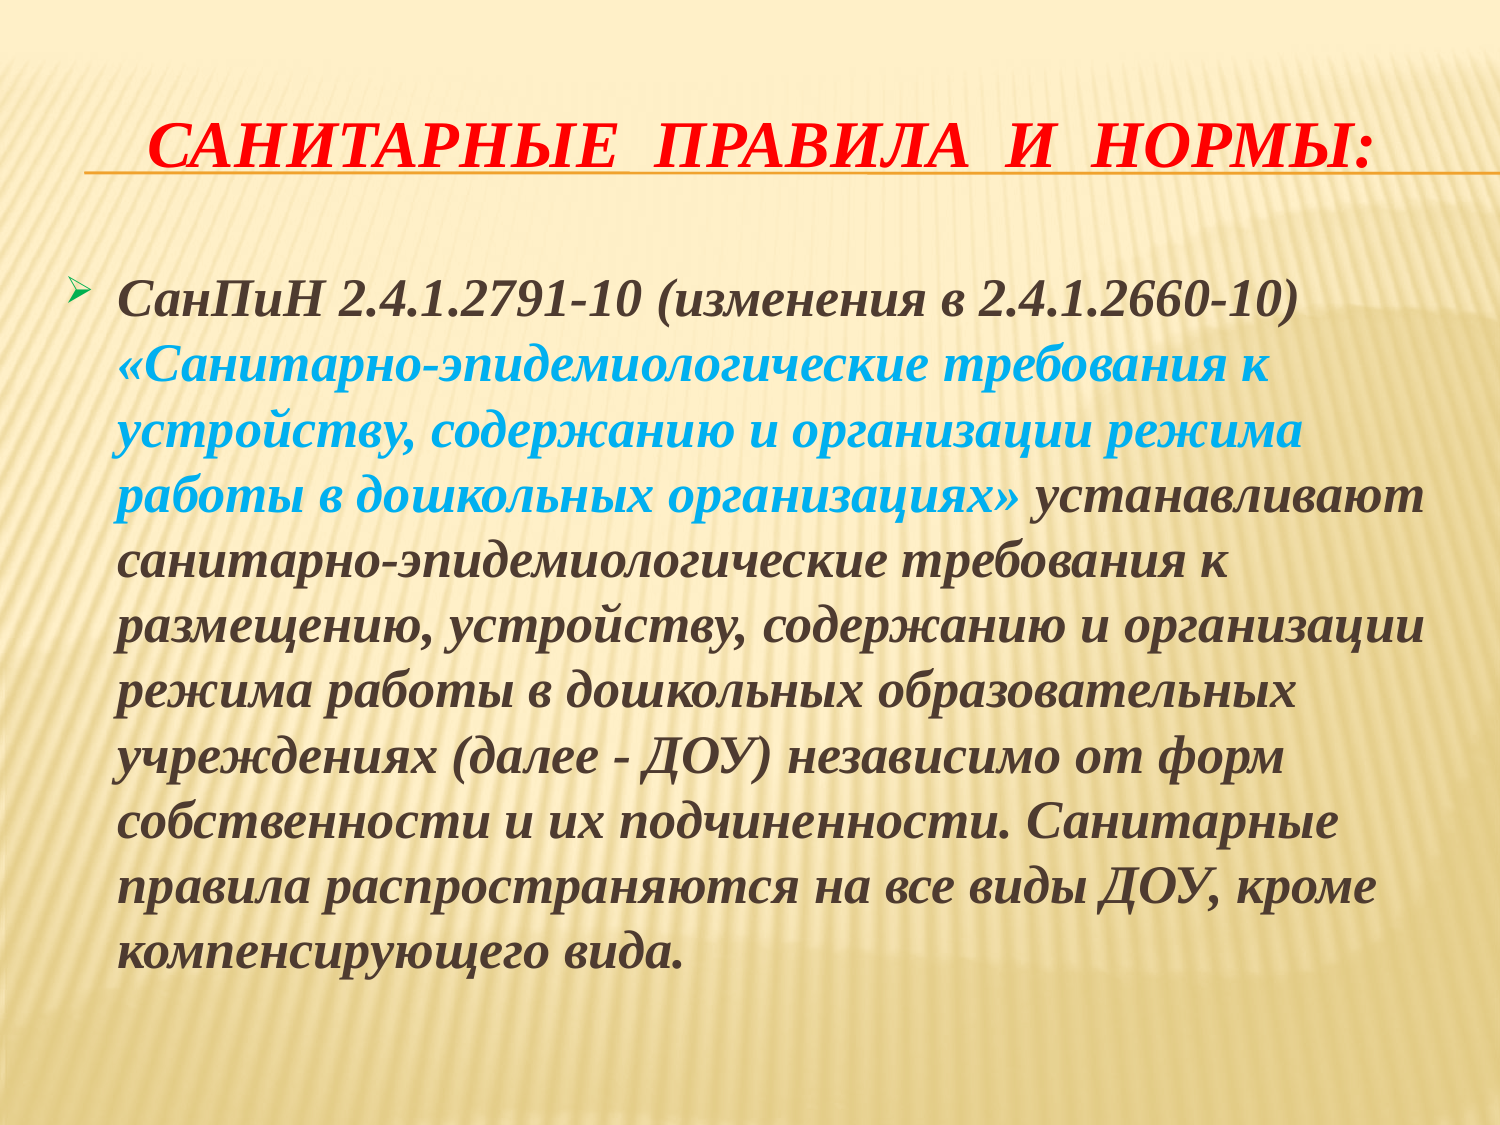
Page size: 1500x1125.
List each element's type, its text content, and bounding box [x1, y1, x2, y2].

title Санитарные правила и нормы: [50, 35, 1475, 247]
list СанПиН 2.4.1.2791-10 (изменения в 2.4.1.2660-10) «Санитарно-эпидемиологические требования к устройству, содержанию и организации режима работы в дошкольных организациях» устанавливают санитарно-эпидемиологические требования к размещению, устройству, содержанию и организации режима работы в дошкольных образовательных учреждениях (далее - ДОУ) независимо от форм собственности и их подчиненности. Санитарные правила распространяются на все виды ДОУ, кроме компенсирующего вида. [50, 254, 1475, 998]
